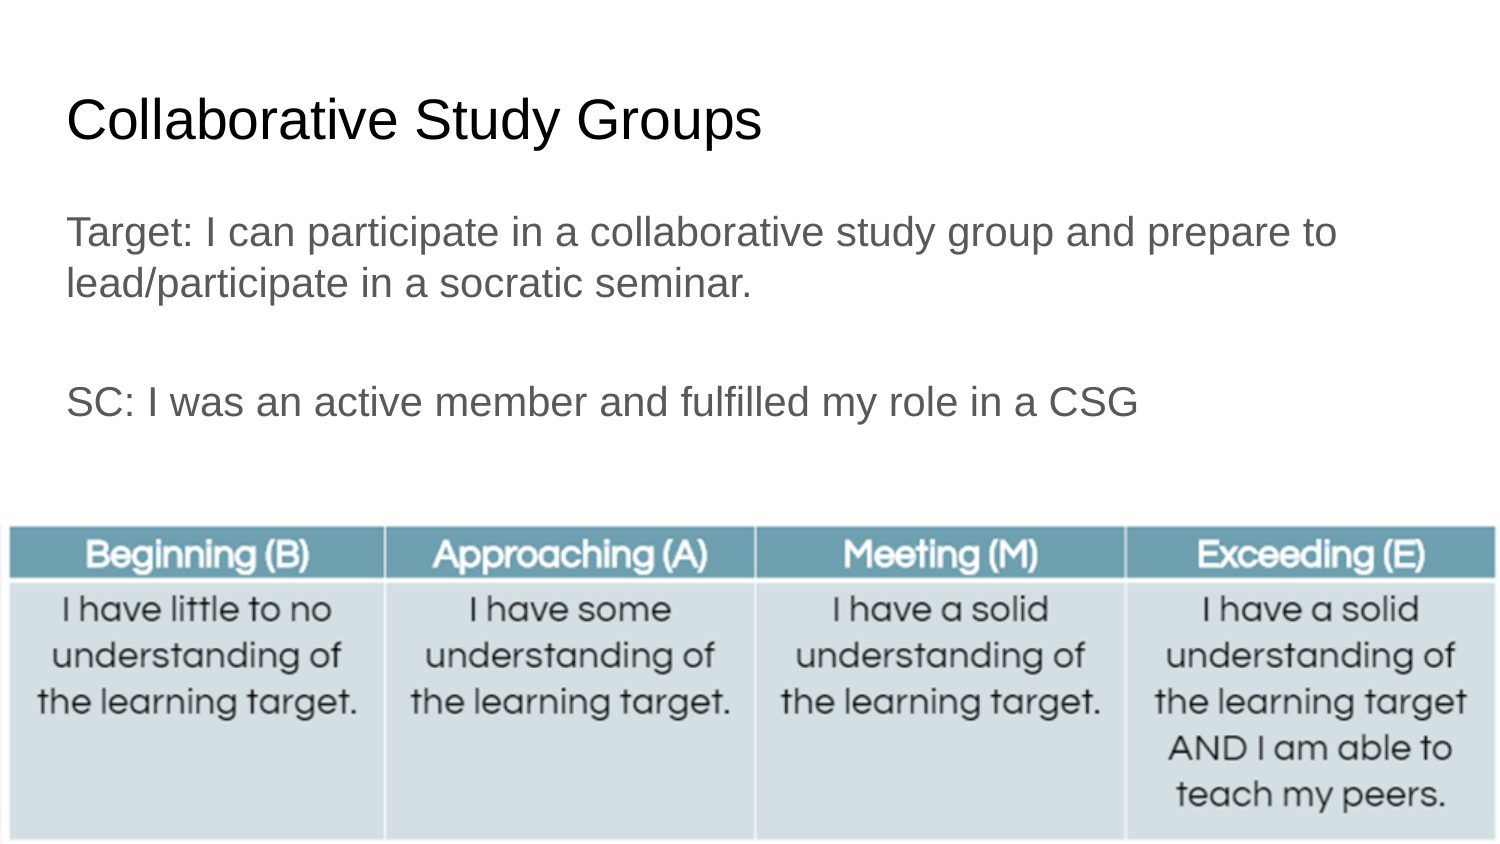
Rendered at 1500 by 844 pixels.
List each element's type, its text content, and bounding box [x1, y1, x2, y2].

title Collaborative Study Groups [51, 72, 1449, 167]
list Target: I can participate in a collaborative study group and prepare to lead/participate in a socratic seminar. SC: I was an active member and fulfilled my role in a CSG [51, 189, 1449, 521]
picture [0, 522, 1500, 844]
